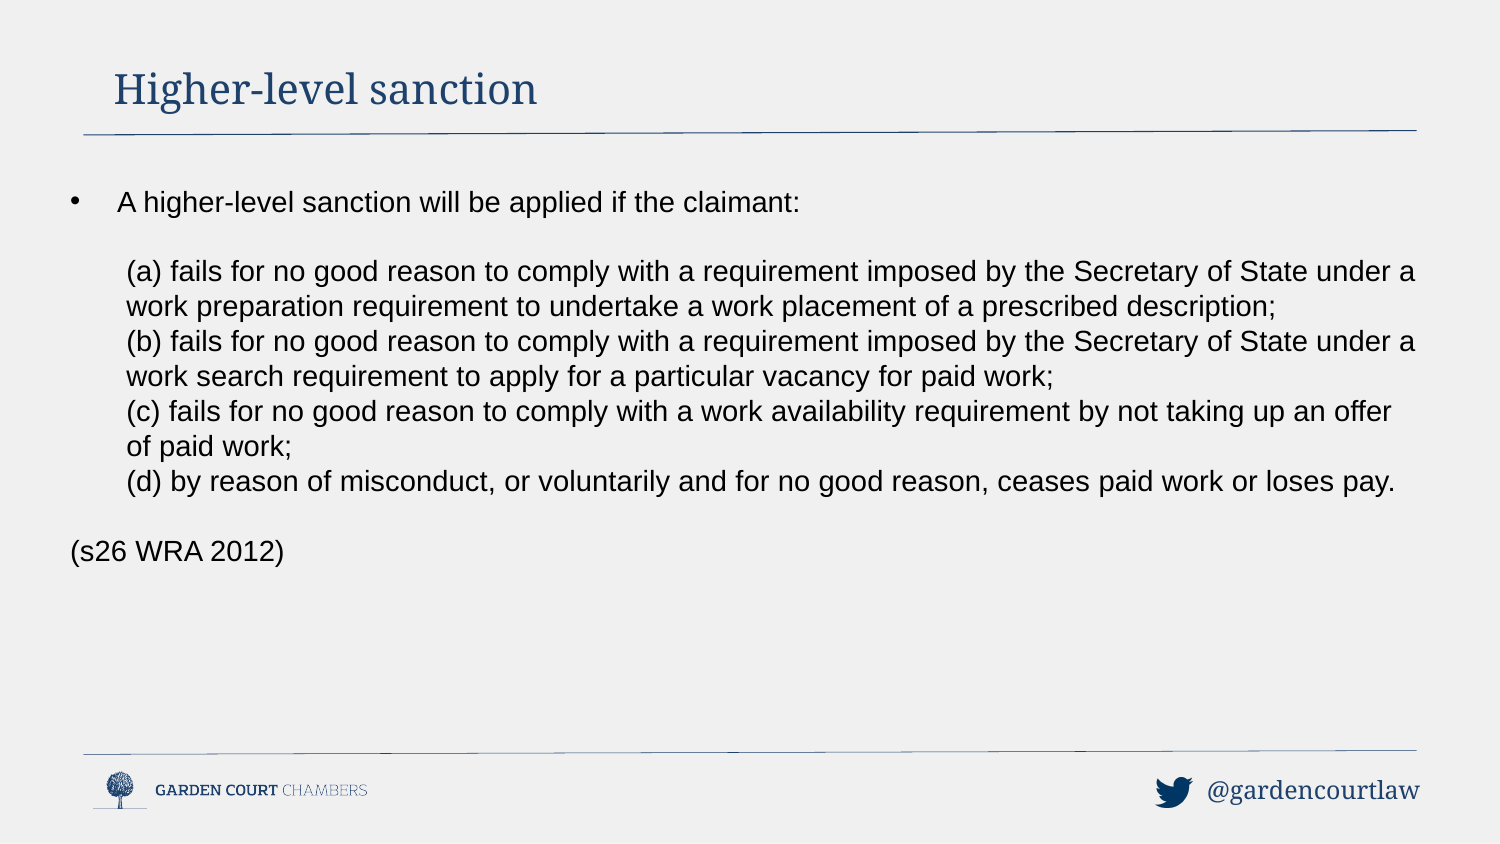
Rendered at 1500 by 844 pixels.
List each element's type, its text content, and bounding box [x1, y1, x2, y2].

picture [1155, 777, 1193, 808]
picture [93, 771, 367, 809]
list Higher-level sanction [98, 61, 957, 111]
text_box A higher-level sanction will be applied if the claimant: (a) fails for no good reason to comply with a requirement imposed by the Secretary of State under a work preparation requirement to undertake a work placement of a prescribed description; (b) fails for no good reason to comply with a requirement imposed by the Secretary of State under a work search requirement to apply for a particular vacancy for paid work; (c) fails for no good reason to comply with a work availability requirement by not taking up an offer of paid work; (d) by reason of misconduct, or voluntarily and for no good reason, ceases paid work or loses pay. (s26 WRA 2012) [55, 175, 1433, 610]
